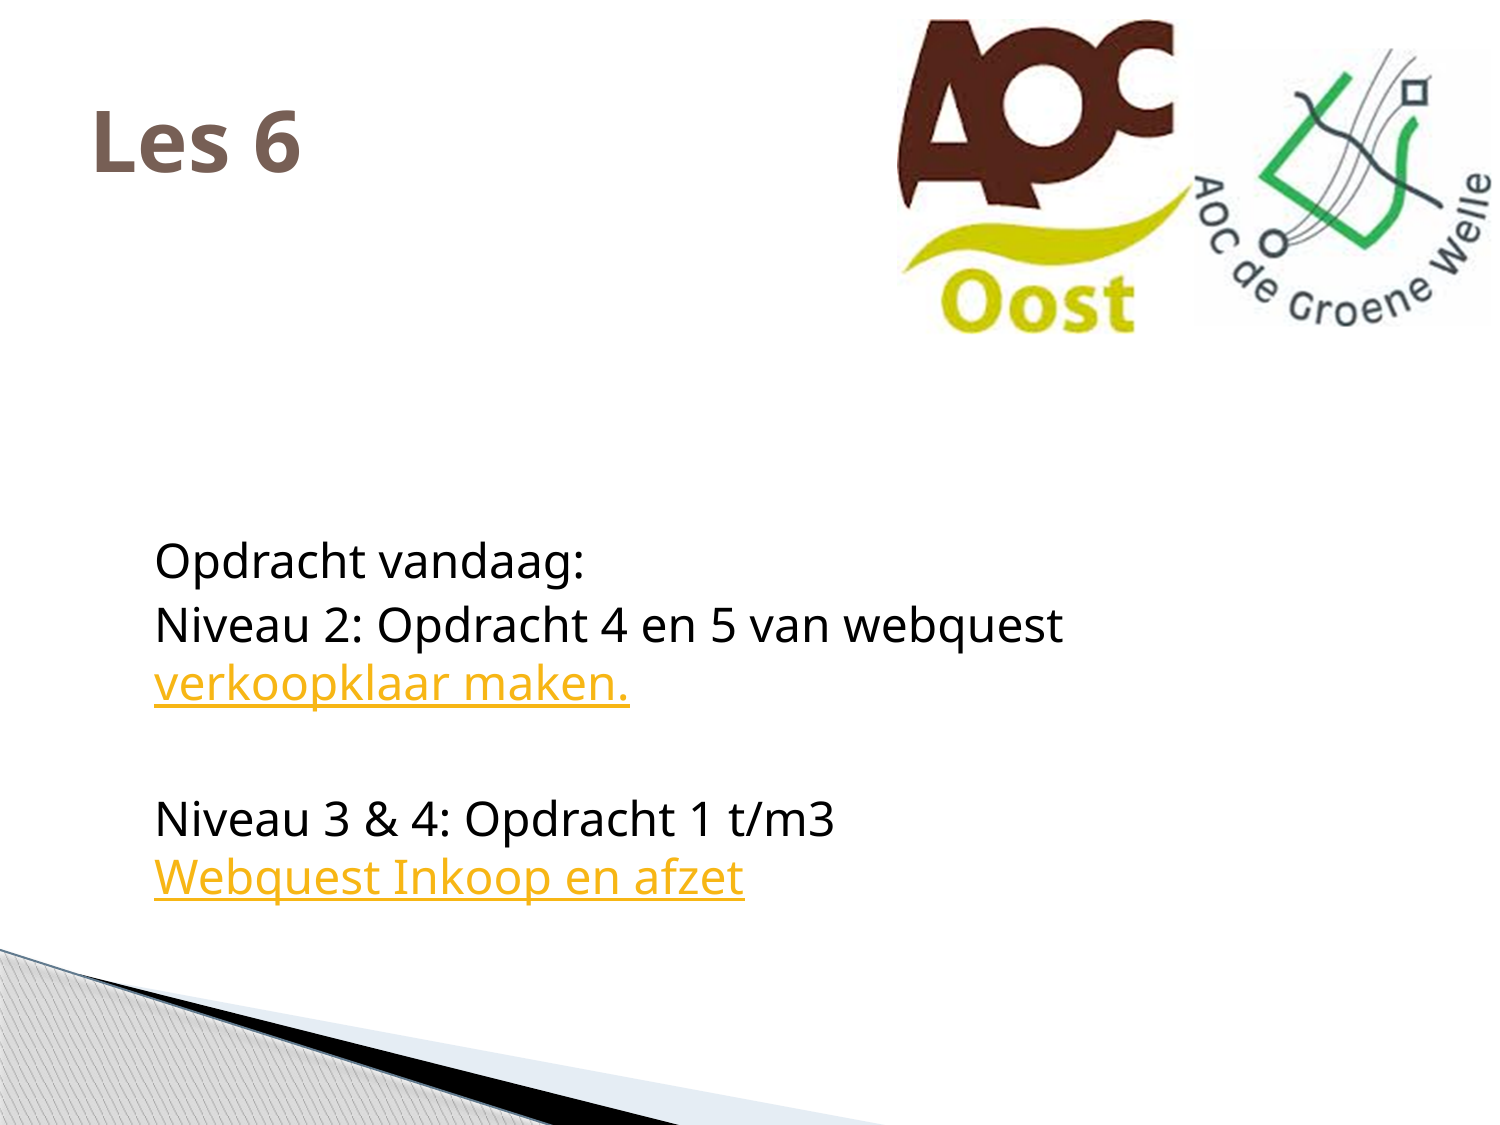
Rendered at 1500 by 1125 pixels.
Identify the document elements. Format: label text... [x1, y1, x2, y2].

list Opdracht vandaag: Niveau 2: Opdracht 4 en 5 van webquest verkoopklaar maken. Niveau 3 & 4: Opdracht 1 t/m3 Webquest Inkoop en afzet [75, 243, 1425, 986]
title Les 6 [75, 45, 891, 233]
picture [897, 18, 1500, 357]
